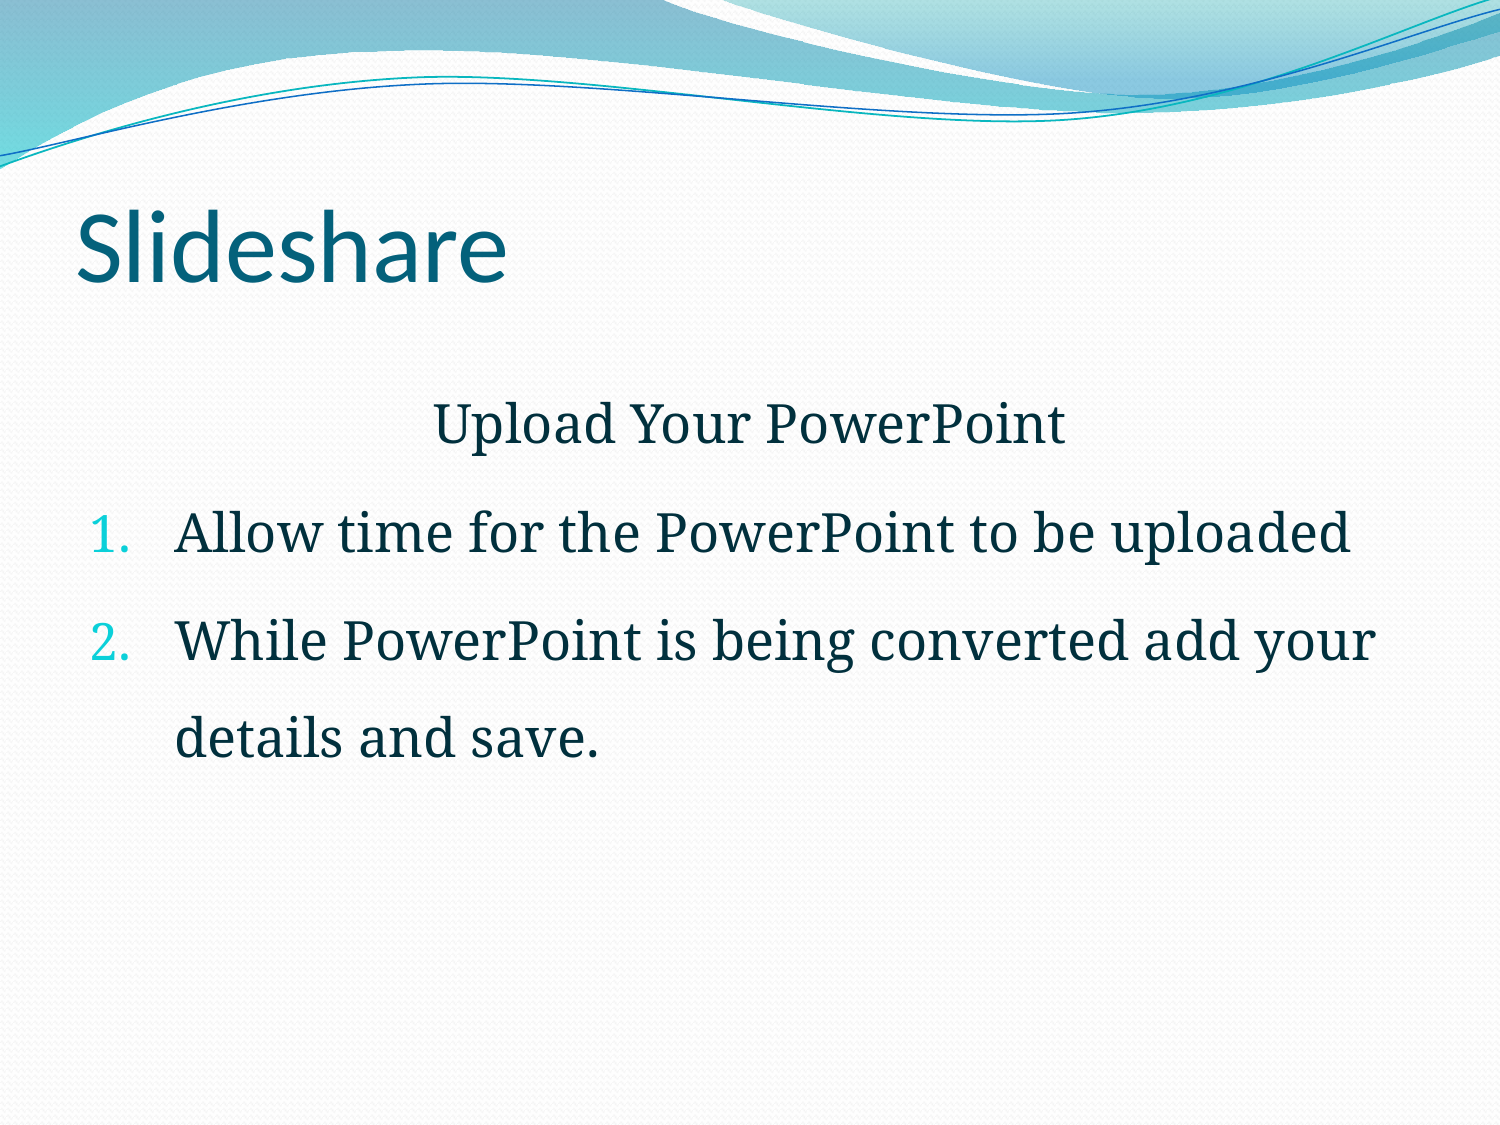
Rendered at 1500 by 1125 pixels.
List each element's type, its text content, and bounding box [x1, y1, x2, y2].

title Slideshare [75, 115, 1425, 303]
list Upload Your PowerPoint Allow time for the PowerPoint to be uploaded While PowerPoint is being converted add your details and save. [75, 317, 1425, 1038]
